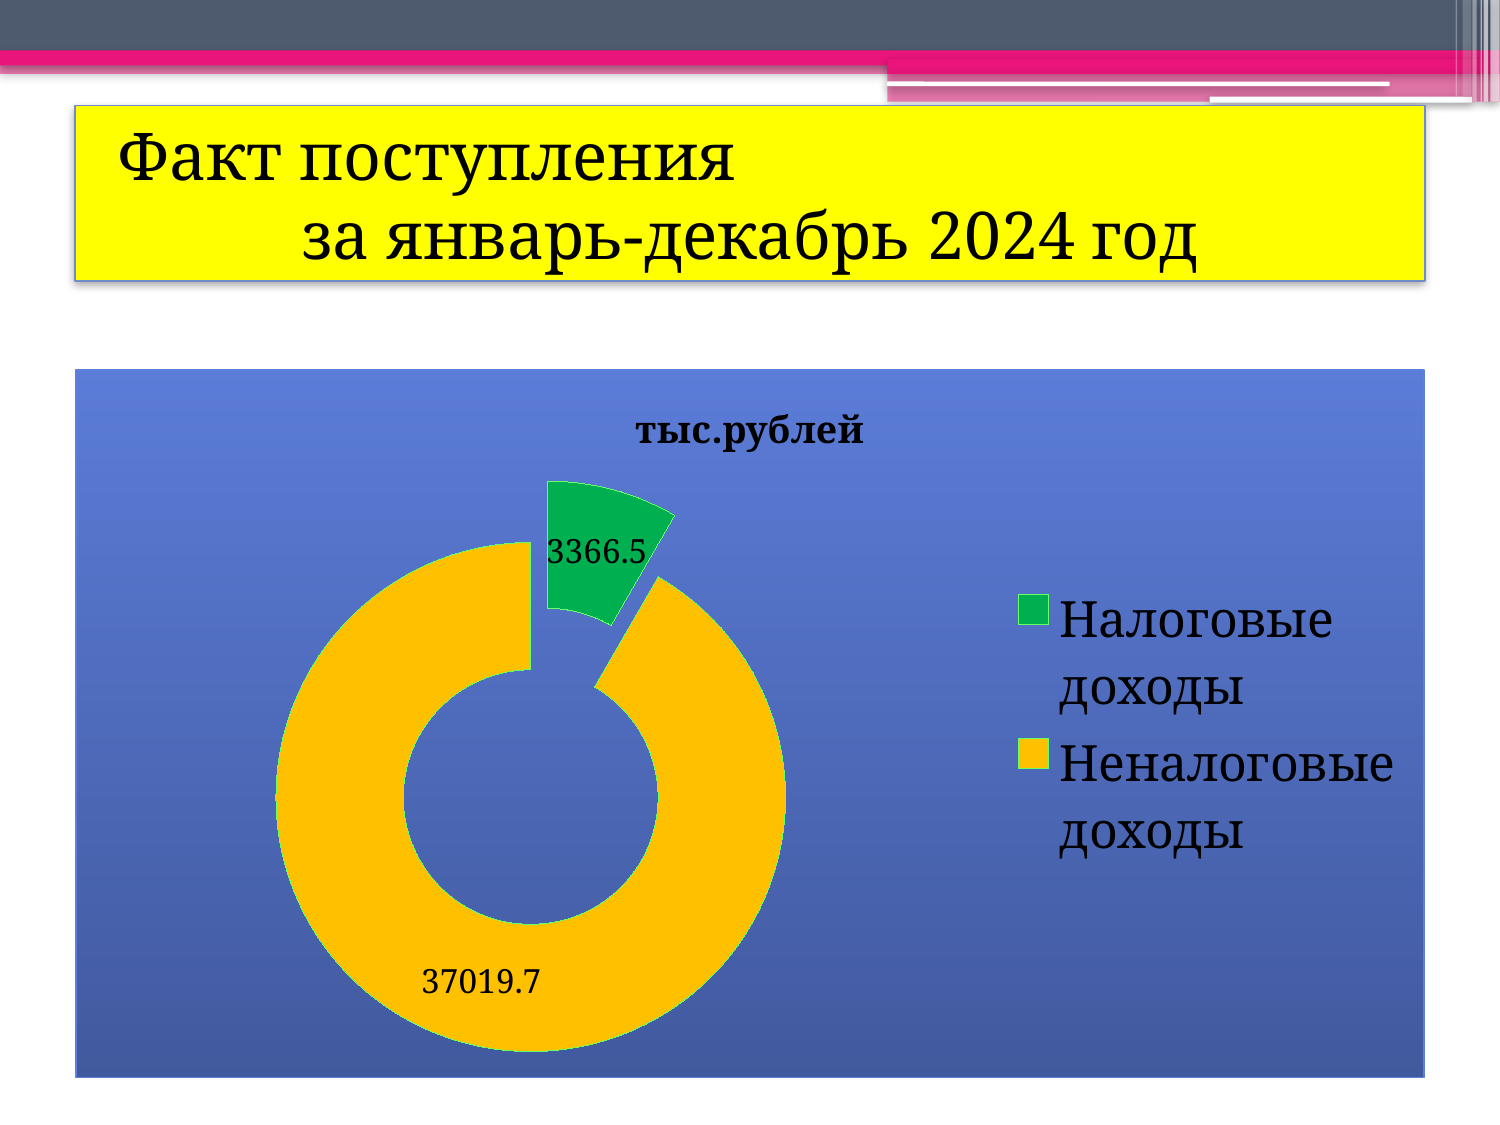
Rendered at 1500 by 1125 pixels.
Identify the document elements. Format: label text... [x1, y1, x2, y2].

chart [74, 368, 1426, 1079]
title Факт поступления за январь-декабрь 2024 год [74, 105, 1426, 282]
